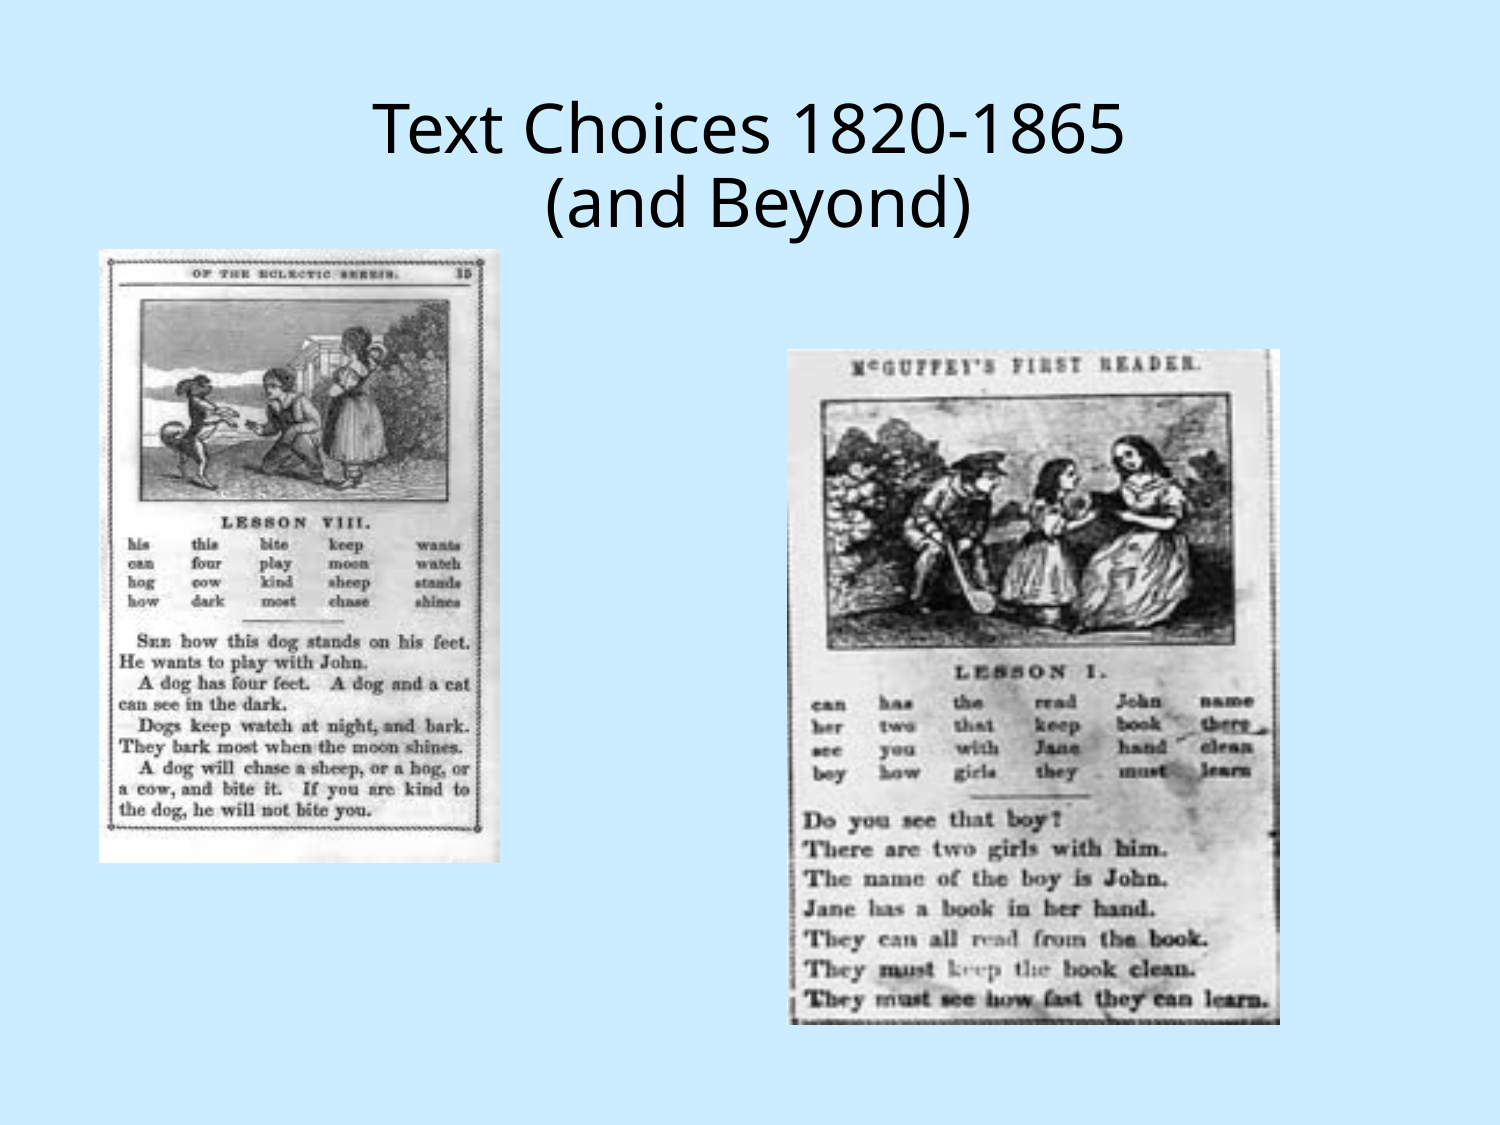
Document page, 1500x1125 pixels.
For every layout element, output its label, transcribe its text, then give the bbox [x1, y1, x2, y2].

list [99, 249, 500, 863]
picture [787, 349, 1280, 1025]
title Text Choices 1820-1865 (and Beyond) [103, 59, 1397, 278]
